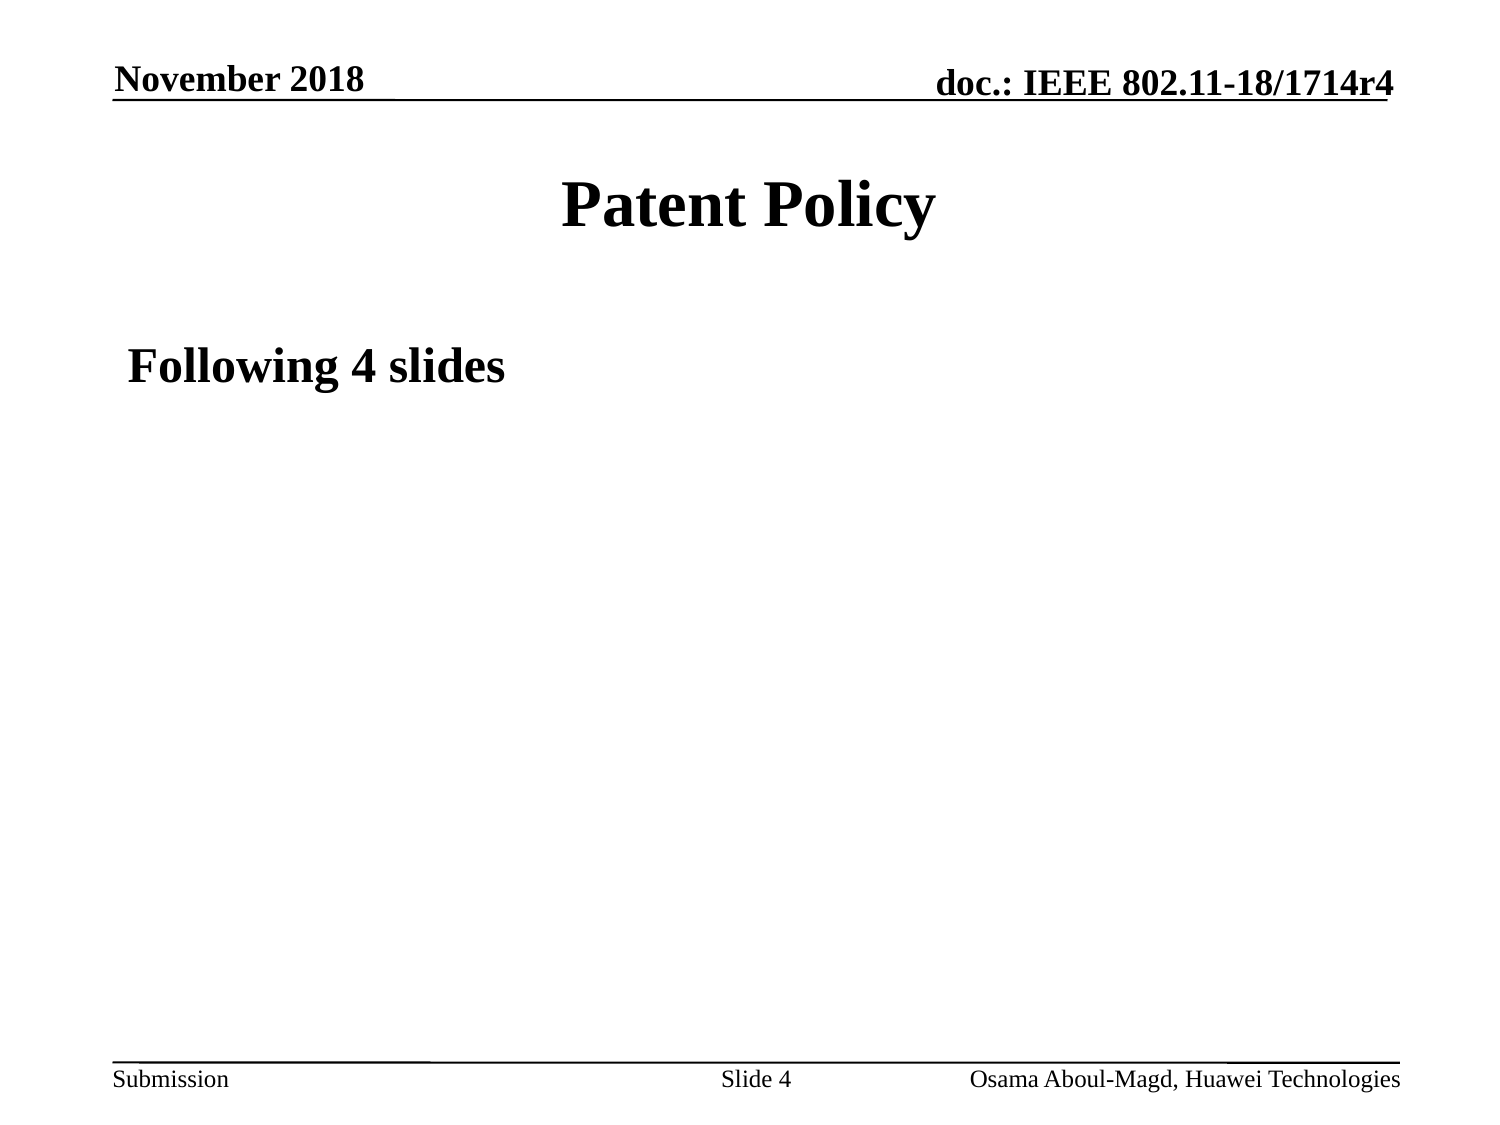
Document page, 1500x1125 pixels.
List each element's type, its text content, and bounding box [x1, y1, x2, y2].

footer Osama Aboul-Magd, Huawei Technologies [878, 1061, 1402, 1093]
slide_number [114, 54, 423, 100]
title Patent Policy [112, 112, 1388, 288]
list Following 4 slides [112, 324, 1388, 1000]
slide_number Slide 4 [712, 1061, 800, 1123]
